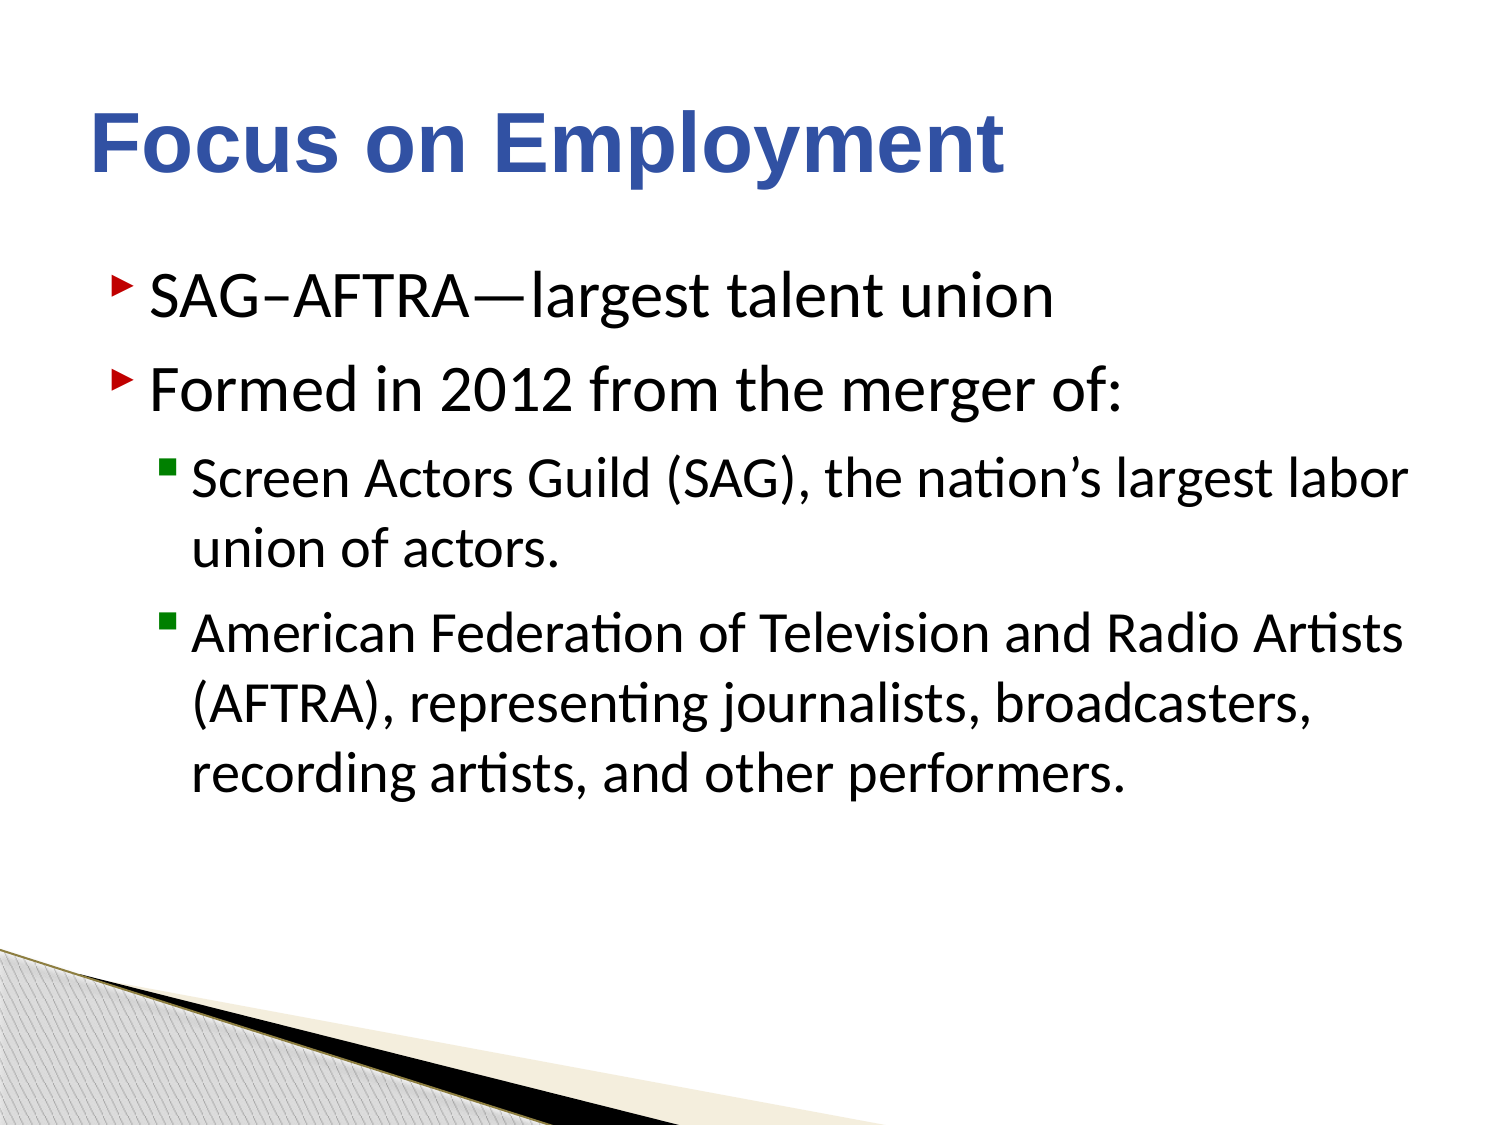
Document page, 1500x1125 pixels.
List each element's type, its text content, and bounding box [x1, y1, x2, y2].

title Focus on Employment [75, 45, 1425, 233]
list SAG–AFTRA—largest talent union Formed in 2012 from the merger of: Screen Actors Guild (SAG), the nation’s largest labor union of actors. American Federation of Television and Radio Artists (AFTRA), representing journalists, broadcasters, recording artists, and other performers. [74, 242, 1451, 1051]
